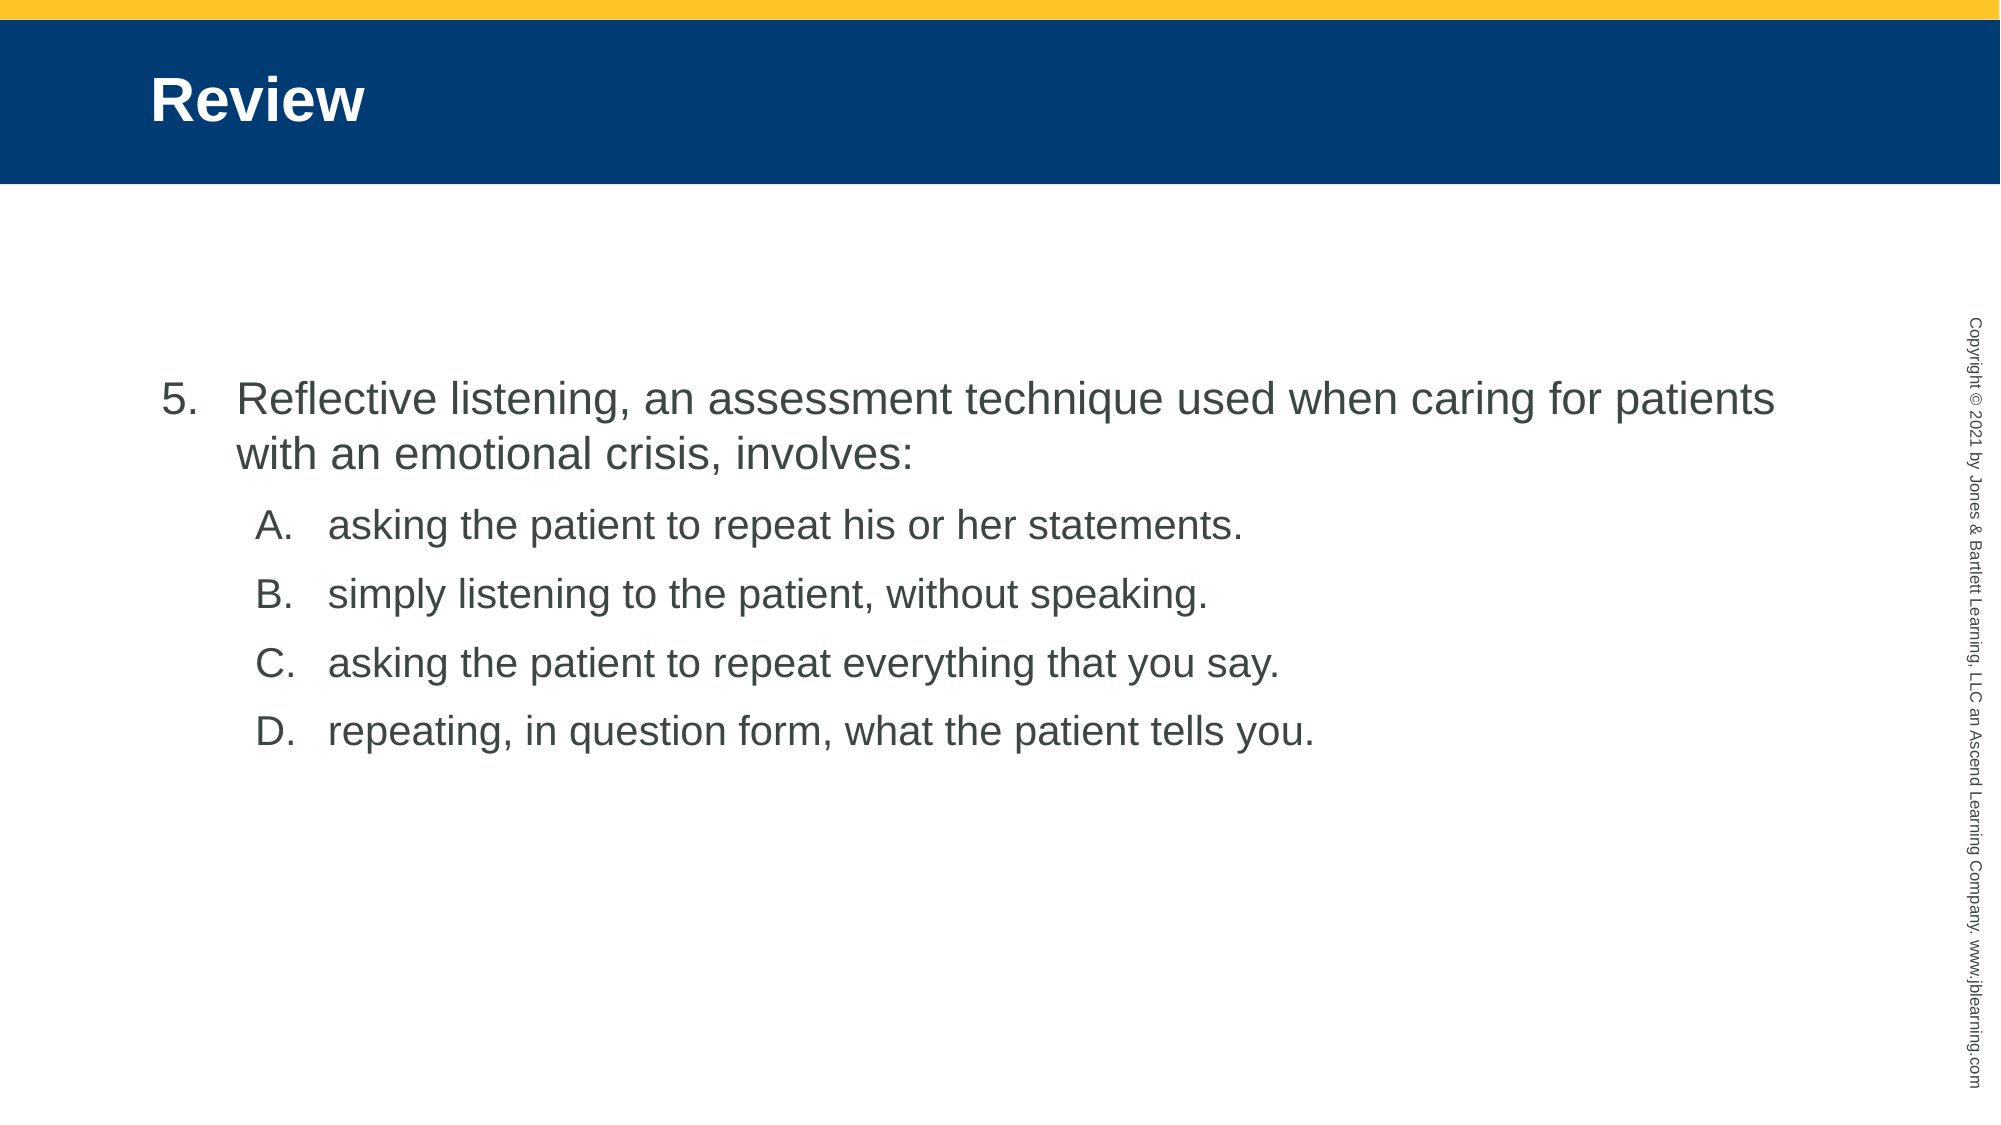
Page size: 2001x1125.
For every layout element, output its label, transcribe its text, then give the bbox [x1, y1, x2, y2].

title Review [0, 19, 2000, 185]
list Reflective listening, an assessment technique used when caring for patients with an emotional crisis, involves: asking the patient to repeat his or her statements. simply listening to the patient, without speaking. asking the patient to repeat everything that you say. repeating, in question form, what the patient tells you. [146, 361, 1859, 1016]
